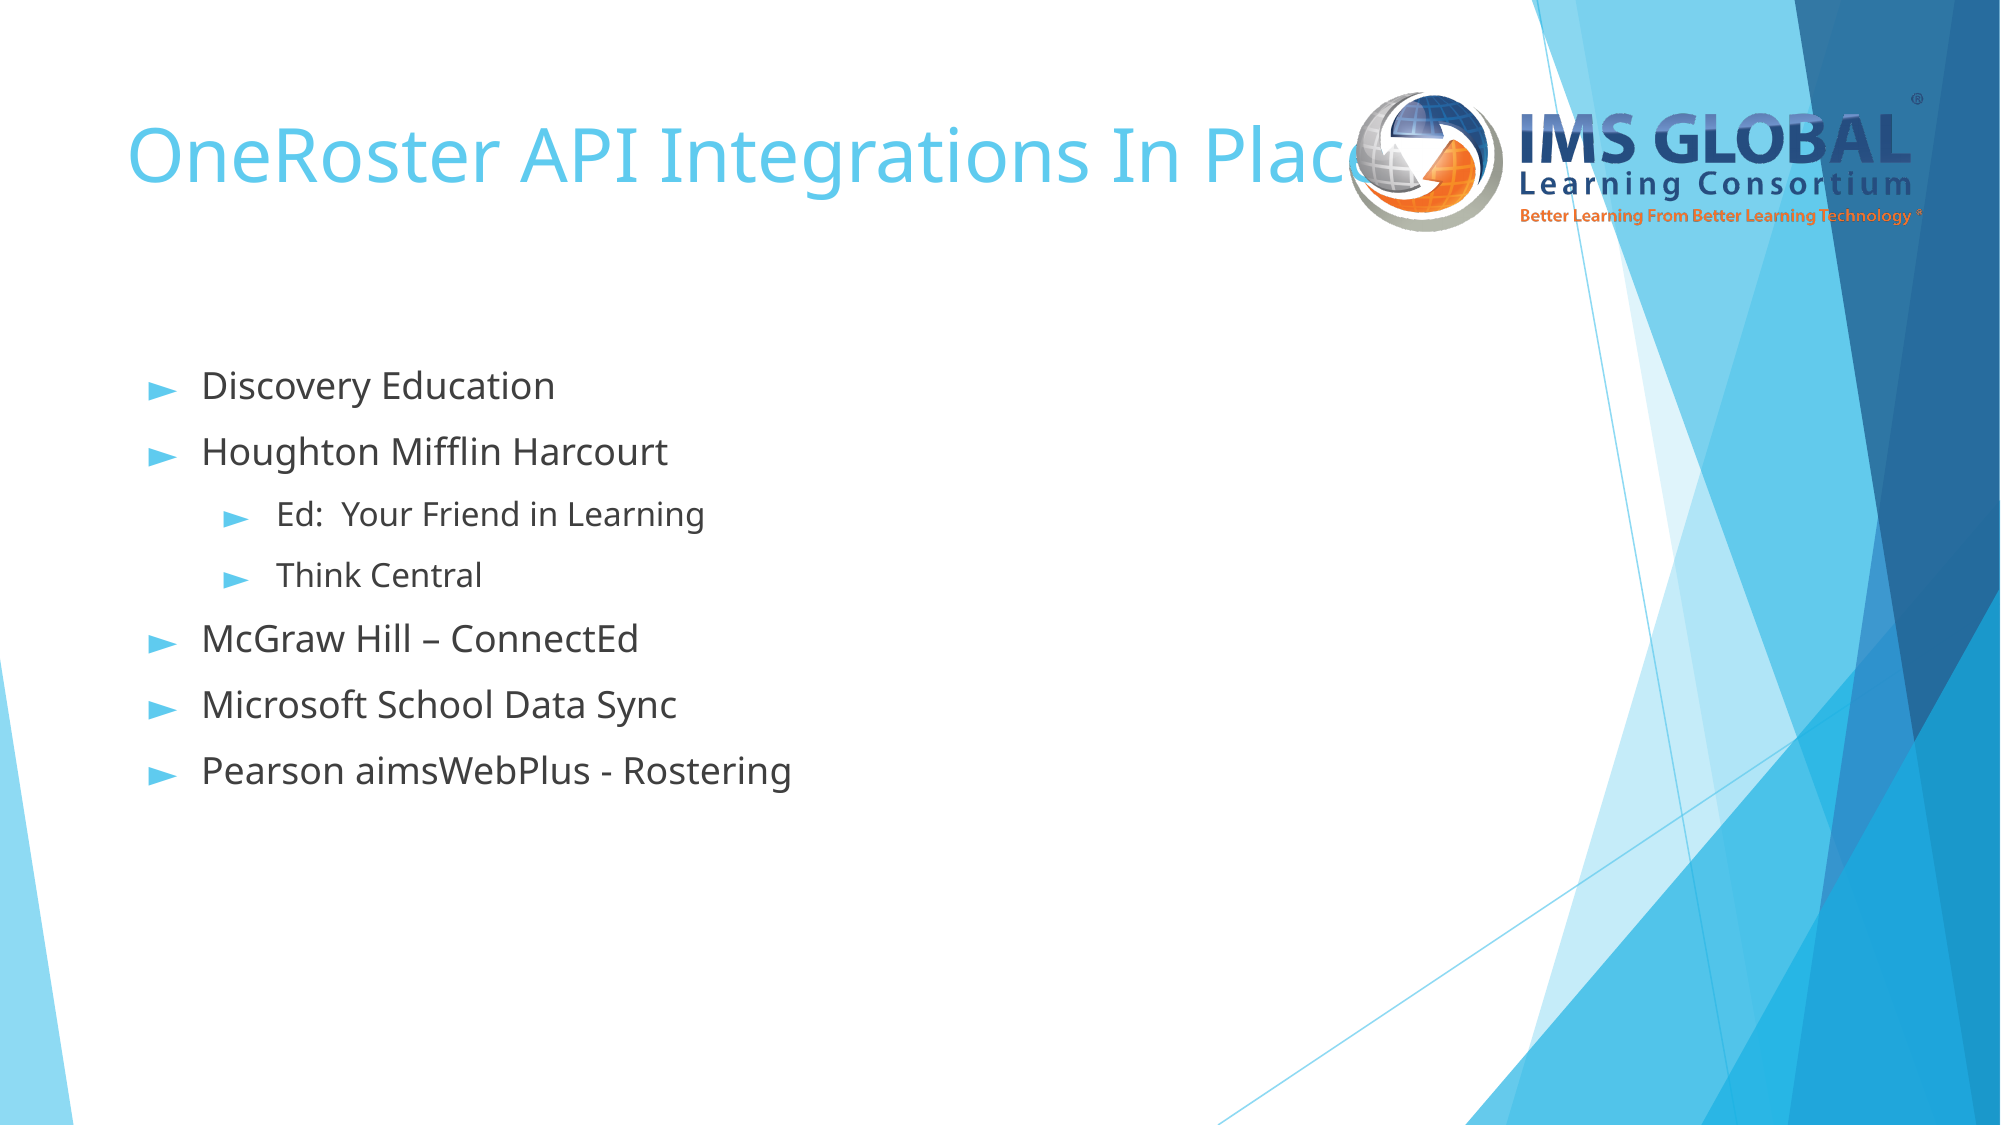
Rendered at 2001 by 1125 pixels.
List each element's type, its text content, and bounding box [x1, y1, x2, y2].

list Discovery Education Houghton Mifflin Harcourt Ed: Your Friend in Learning Think Central McGraw Hill – ConnectEd Microsoft School Data Sync Pearson aimsWebPlus - Rostering [111, 354, 1522, 992]
title OneRoster API Integrations In Place [111, 99, 1522, 317]
picture [1338, 80, 1942, 242]
